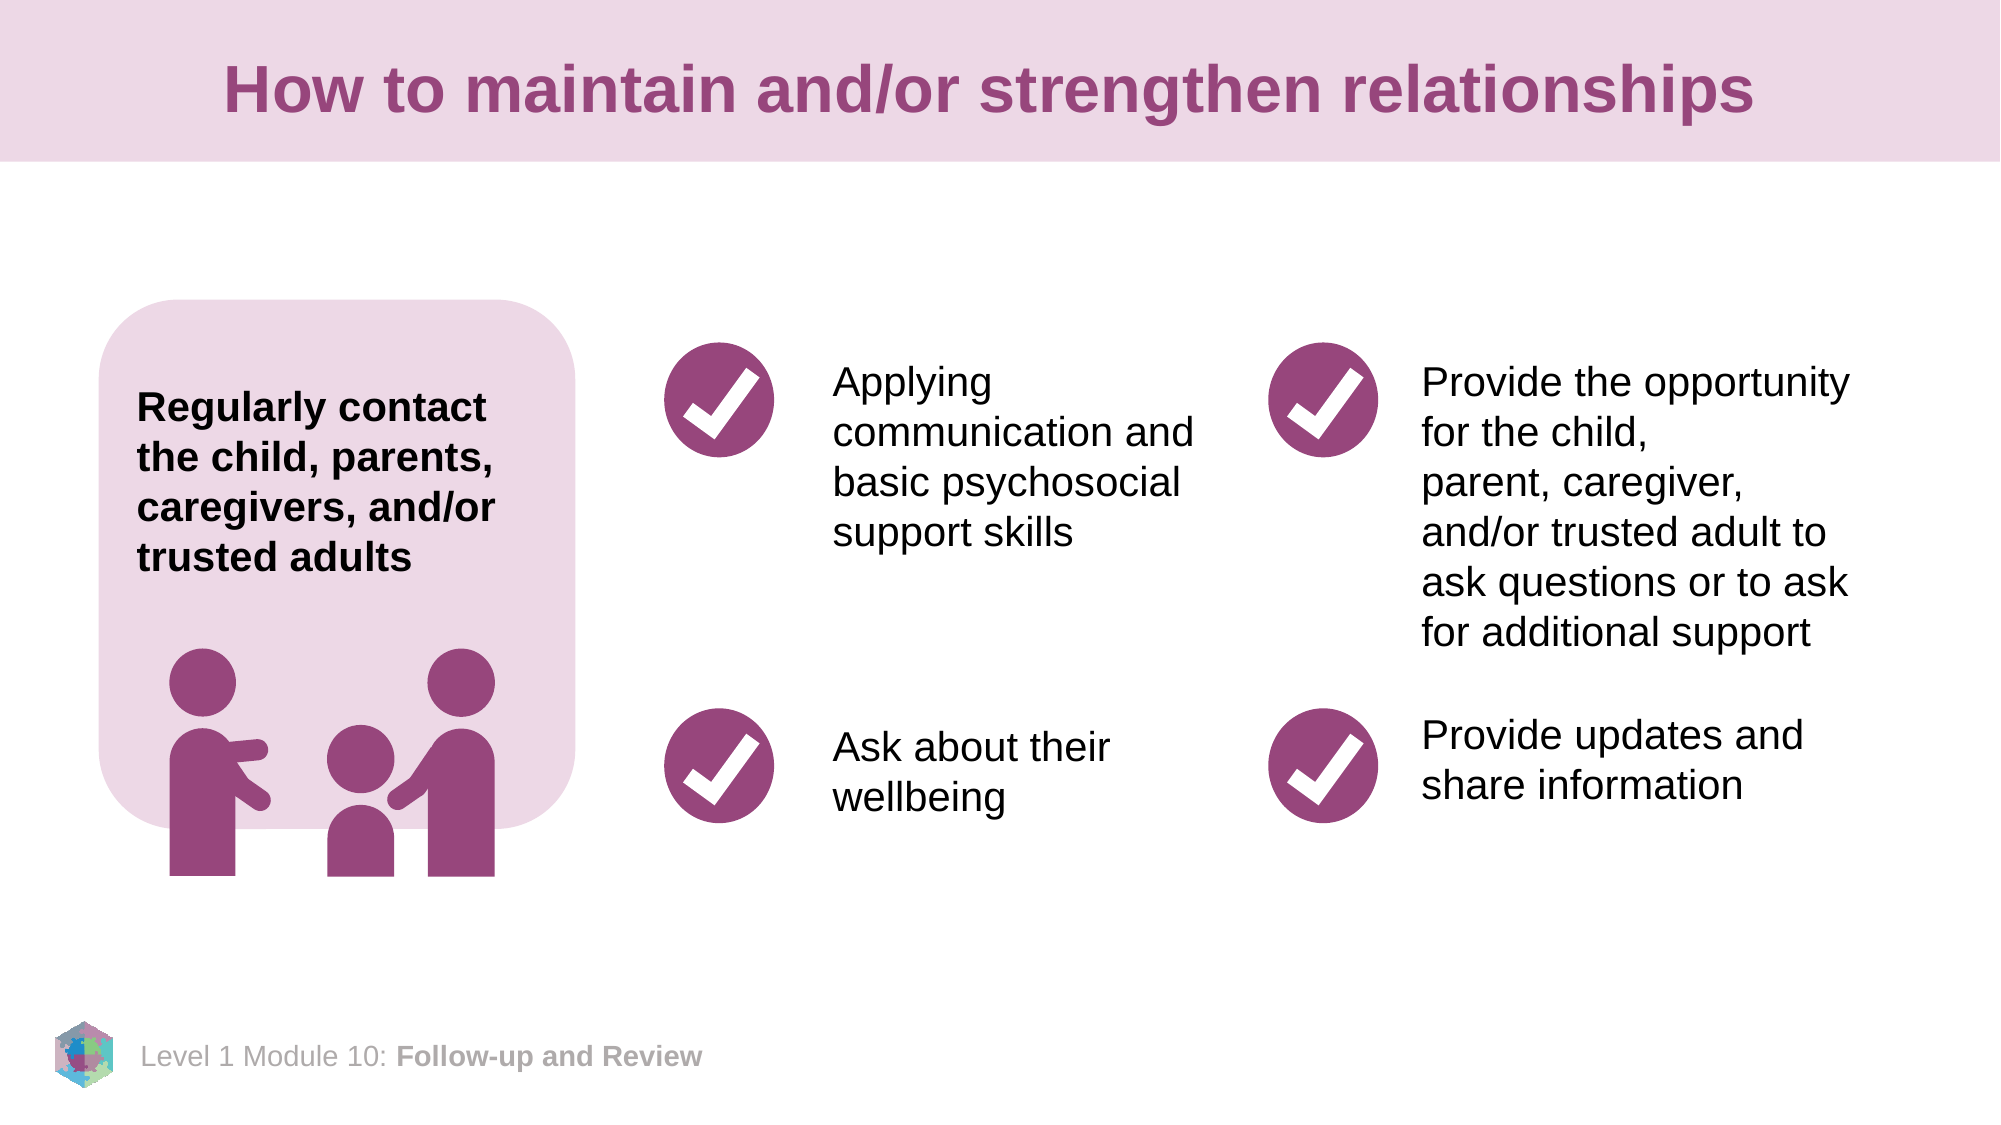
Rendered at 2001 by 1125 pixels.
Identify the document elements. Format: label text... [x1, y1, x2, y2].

text_box Regularly contact the child, parents, caregivers, and/or trusted adults [98, 299, 576, 829]
text_box Applying communication and basic psychosocial support skills [817, 347, 1254, 563]
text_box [664, 708, 775, 824]
text_box Provide the opportunity for the child, parent, caregiver, and/or trusted adult to ask questions or to ask for additional support [1406, 347, 1884, 663]
text_box Provide updates and share information [1406, 700, 1884, 815]
title How to maintain and/or strengthen relationships [137, 19, 1863, 163]
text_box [326, 648, 495, 877]
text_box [1268, 708, 1379, 824]
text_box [664, 342, 775, 458]
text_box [1268, 342, 1379, 458]
picture [55, 1021, 113, 1088]
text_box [169, 648, 272, 876]
text_box Ask about their wellbeing [817, 712, 1254, 828]
